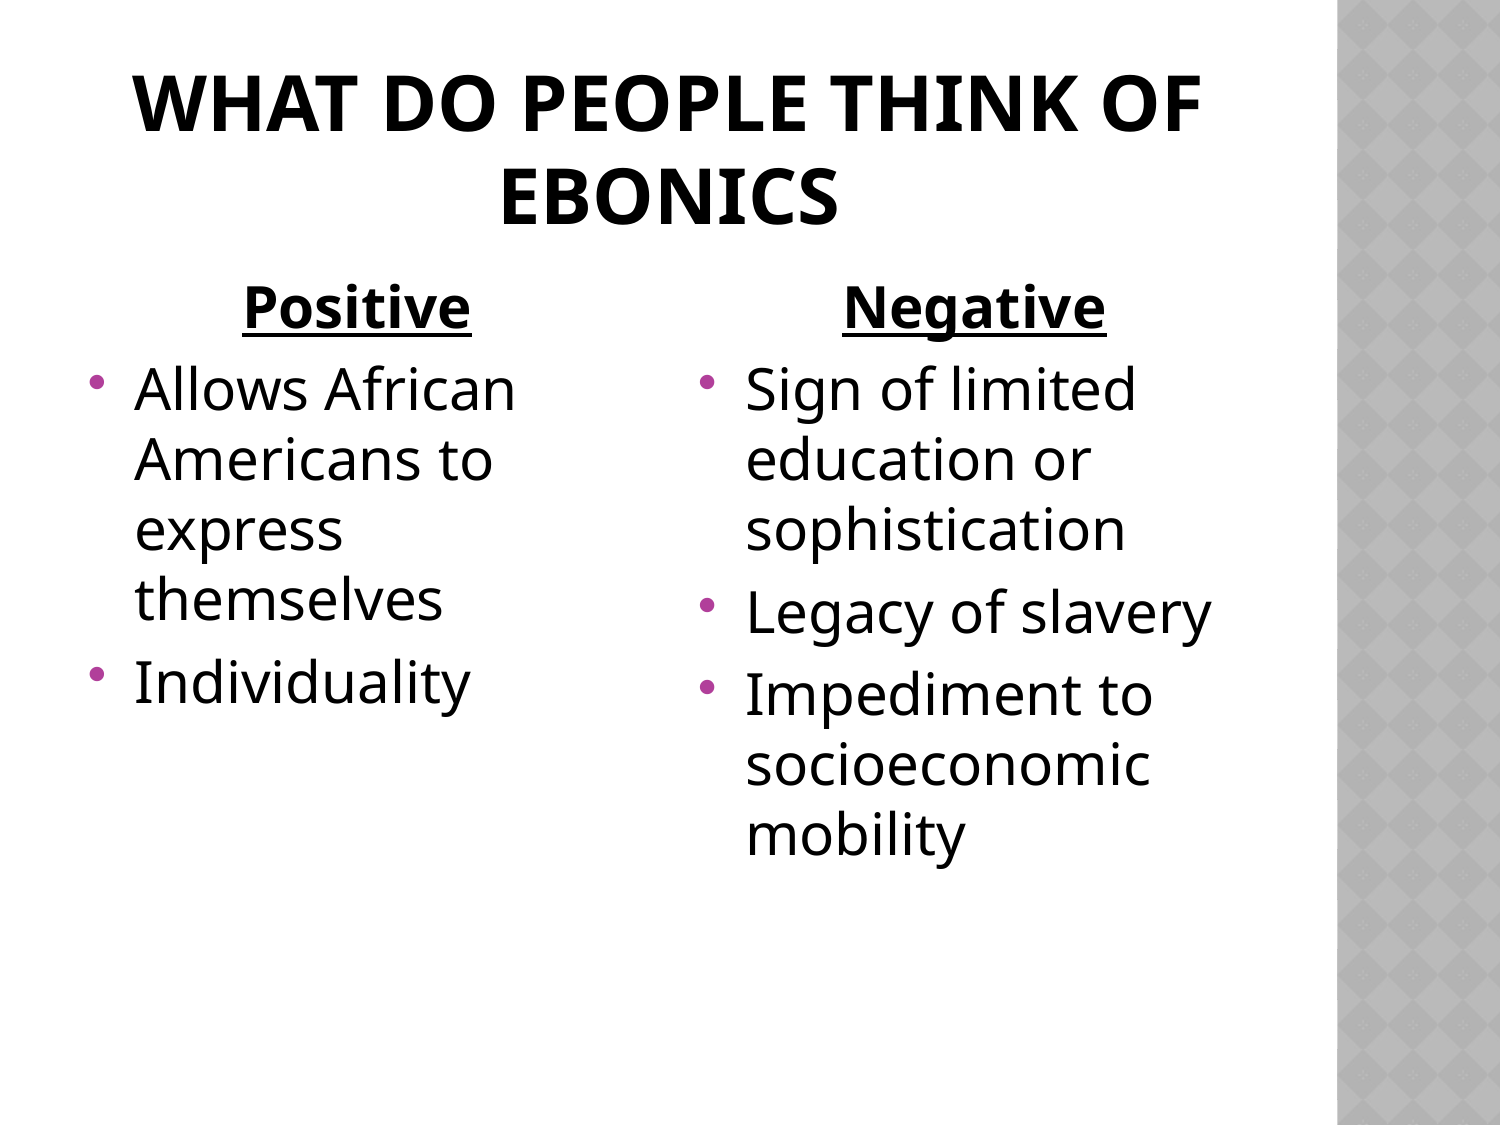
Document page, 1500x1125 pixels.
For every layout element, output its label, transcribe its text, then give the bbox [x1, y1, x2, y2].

title What do people think of ebonics [75, 52, 1263, 240]
list Positive Allows African Americans to express themselves Individuality [75, 262, 653, 1005]
list Negative Sign of limited education or sophistication Legacy of slavery Impediment to socioeconomic mobility [685, 262, 1263, 1005]
